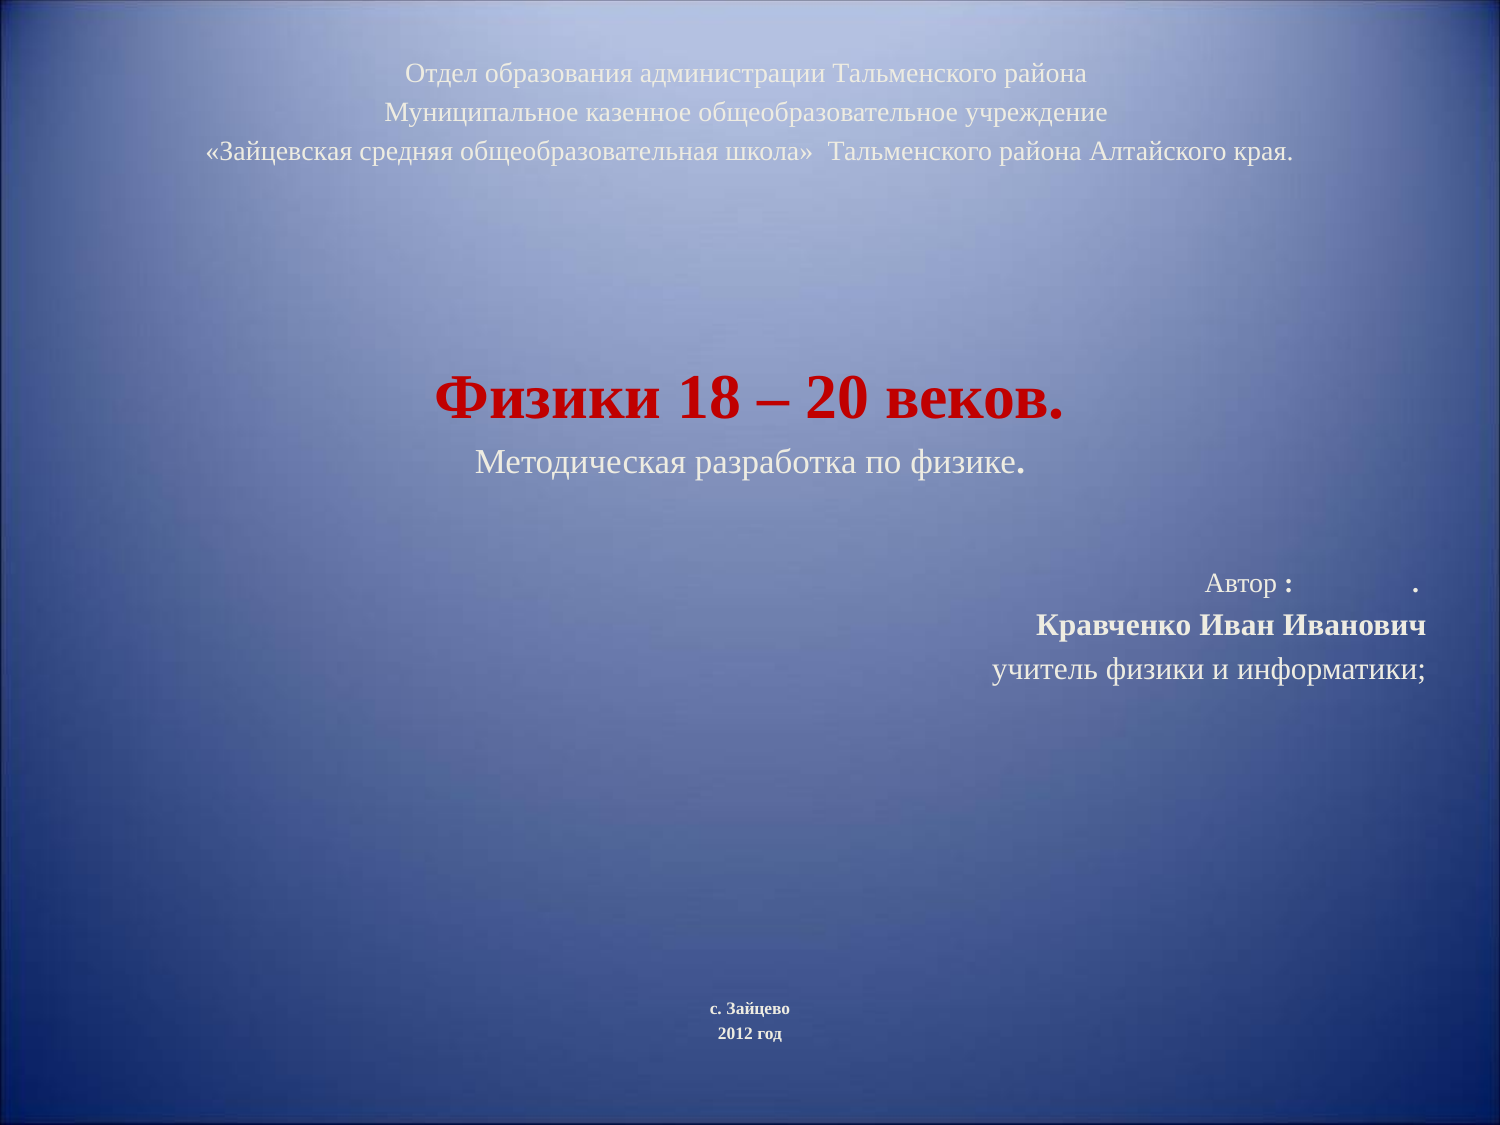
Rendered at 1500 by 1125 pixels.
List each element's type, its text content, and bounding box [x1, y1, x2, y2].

subtitle Отдел образования администрации Тальменского района Муниципальное казенное общеобразовательное учреждение «Зайцевская средняя общеобразовательная школа» Тальменского района Алтайского края. Физики 18 – 20 веков. Методическая разработка по физике. Автор : . Кравченко Иван Иванович учитель физики и информатики; с. Зайцево 2012 год [58, 46, 1442, 1055]
picture [0, 0, 1500, 1125]
